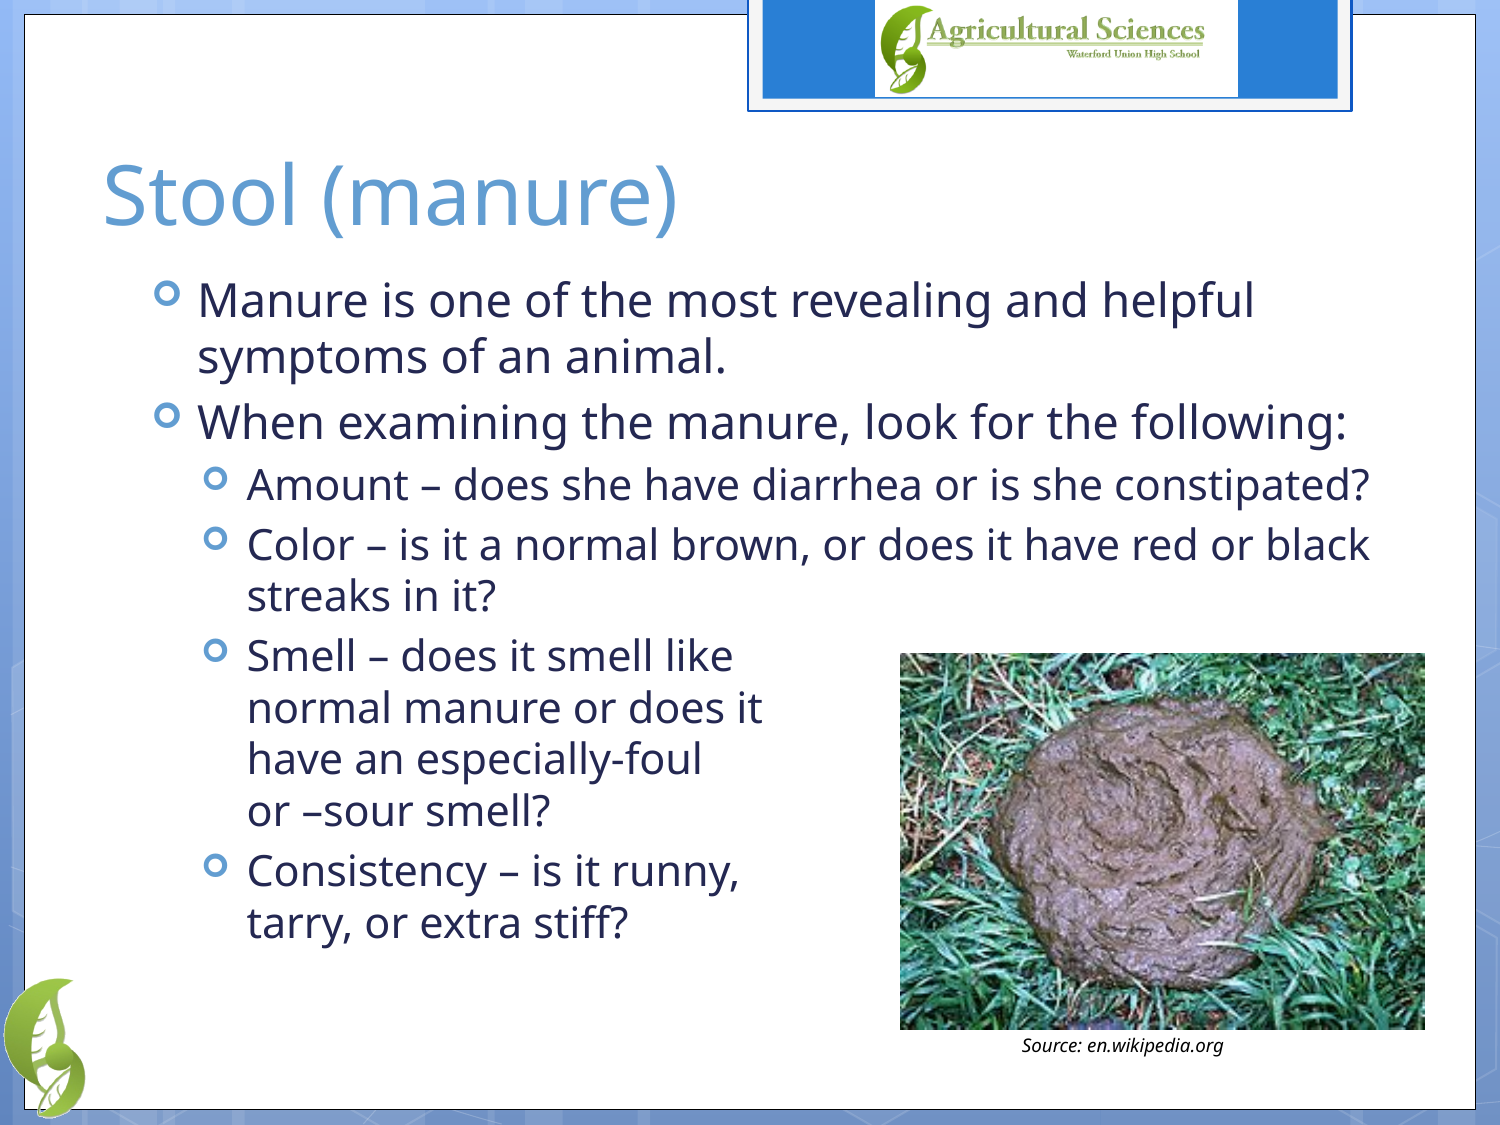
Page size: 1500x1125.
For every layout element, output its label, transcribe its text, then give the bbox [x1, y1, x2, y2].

text_box Source: en.wikipedia.org [1007, 1039, 1239, 1064]
picture [0, 968, 138, 1125]
picture [875, 0, 1238, 97]
picture [899, 653, 1426, 1030]
list Manure is one of the most revealing and helpful symptoms of an animal. When examining the manure, look for the following: Amount – does she have diarrhea or is she constipated? Color – is it a normal brown, or does it have red or black streaks in it? Smell – does it smell like normal manure or does it have an especially-foul or –sour smell? Consistency – is it runny, tarry, or extra stiff? [125, 262, 1388, 1000]
title Stool (manure) [87, 112, 1400, 250]
